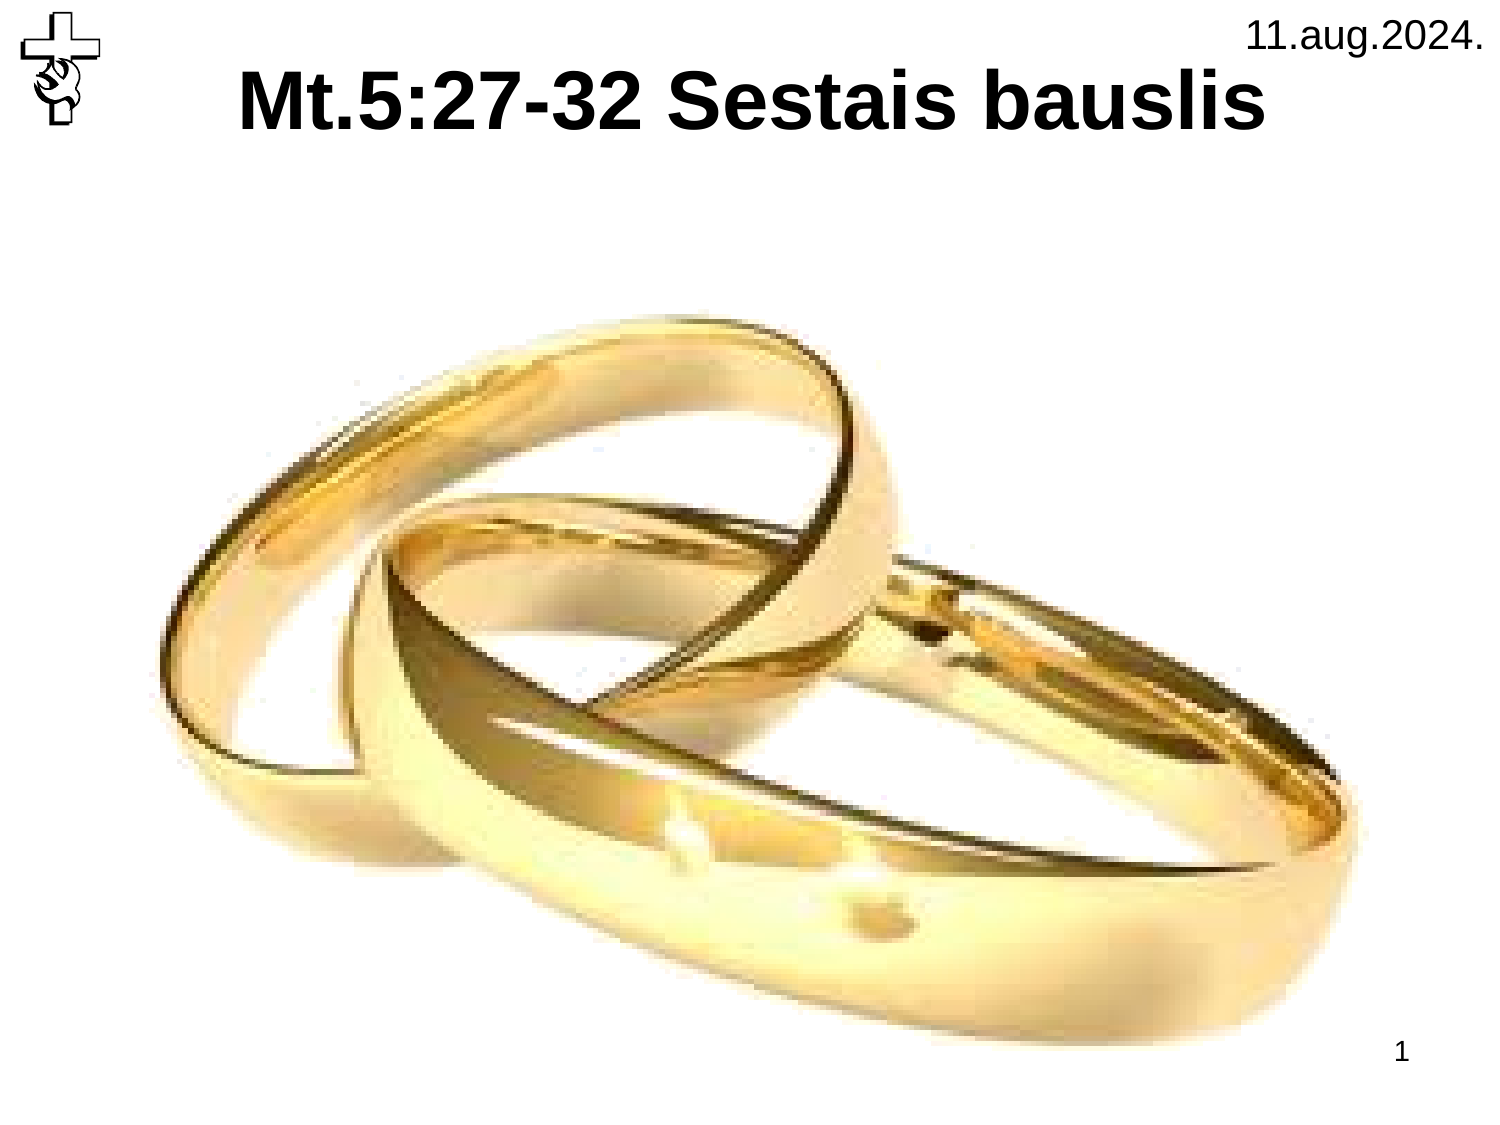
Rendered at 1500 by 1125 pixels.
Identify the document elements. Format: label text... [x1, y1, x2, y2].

picture [0, 11, 1436, 1119]
text_box 11.aug.2024. [1198, 0, 1500, 65]
title Mt.5:27-32 Sestais bauslis [17, 8, 1489, 185]
